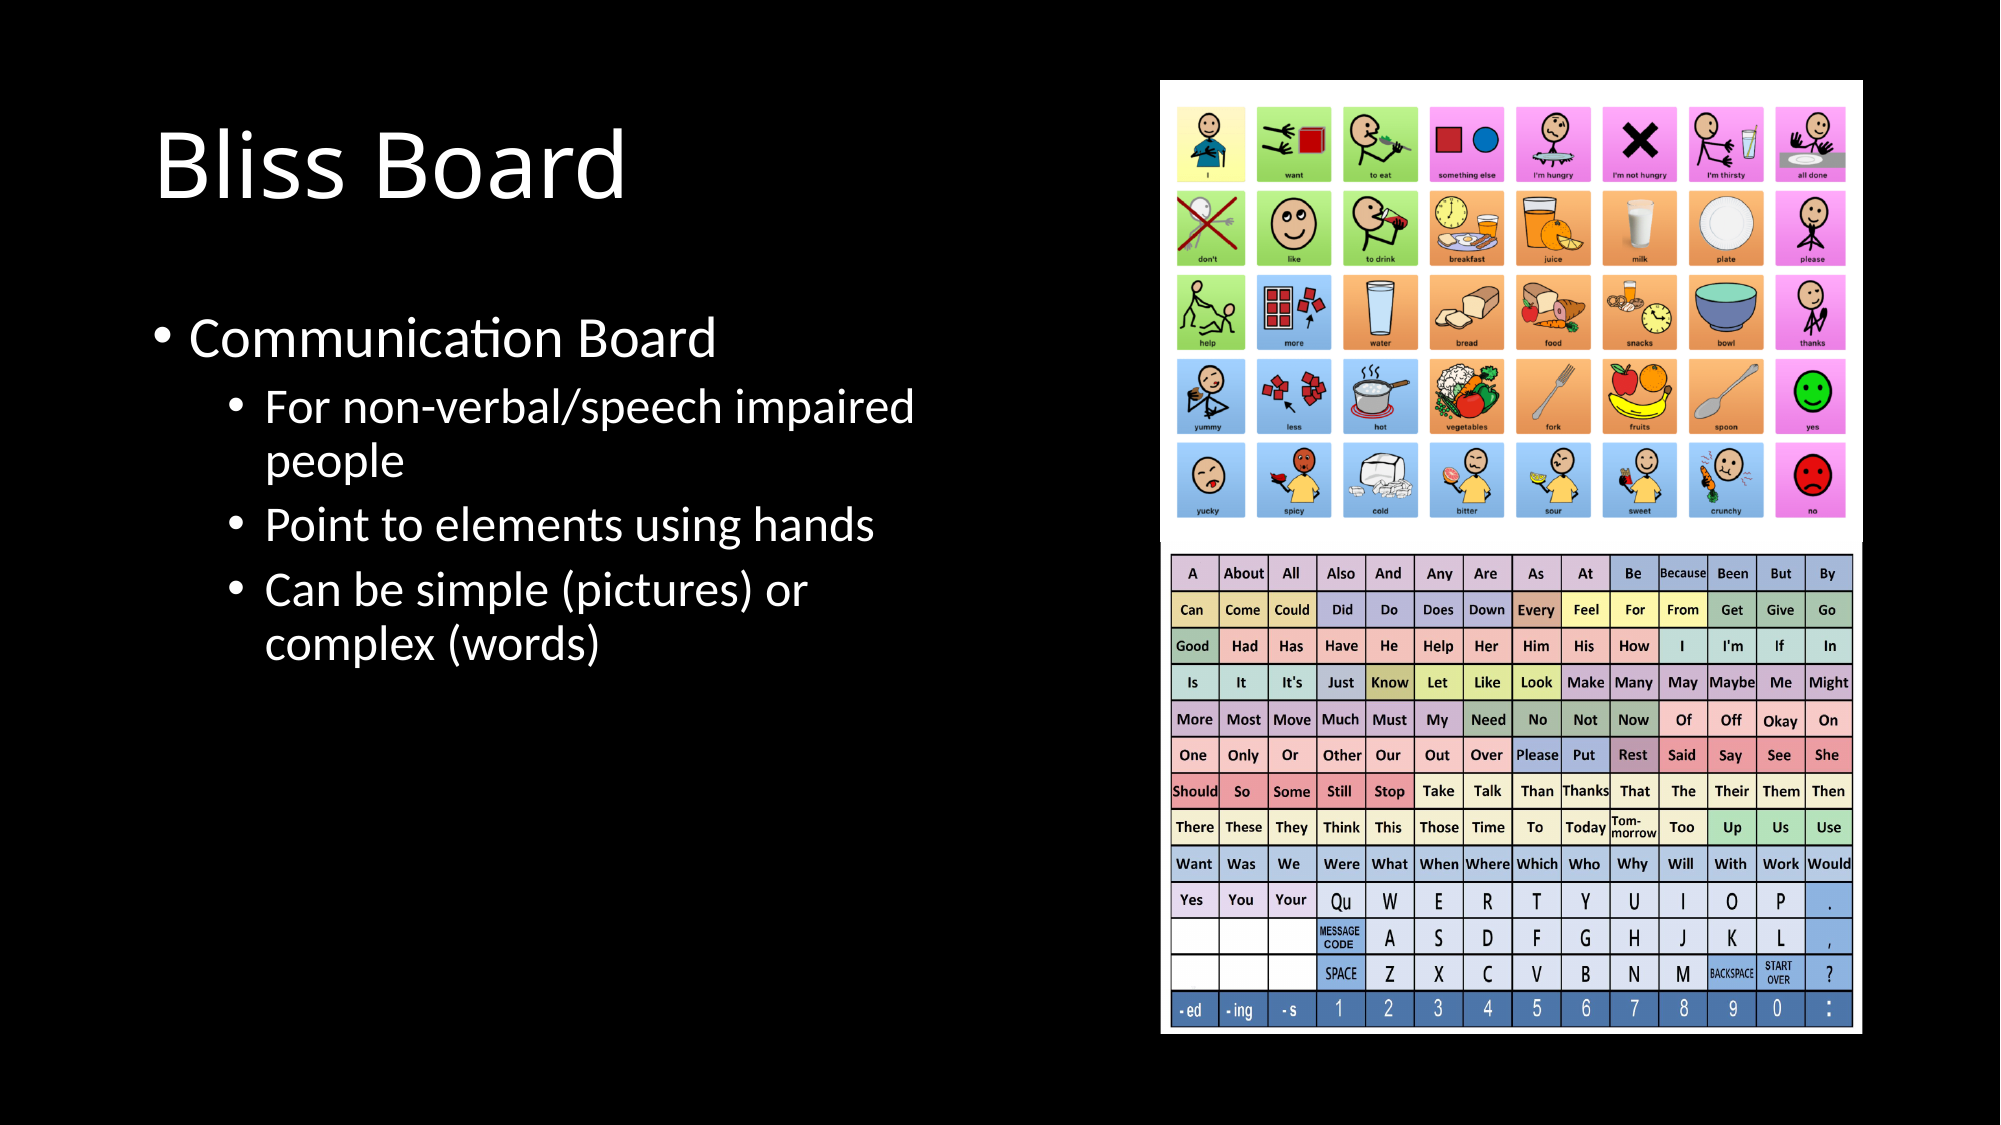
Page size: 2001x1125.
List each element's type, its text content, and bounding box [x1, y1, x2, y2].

title Bliss Board [137, 59, 1863, 278]
list Communication Board For non-verbal/speech impaired people Point to elements using hands Can be simple (pictures) or complex (words) [137, 299, 1000, 1014]
picture [1160, 80, 1863, 1034]
